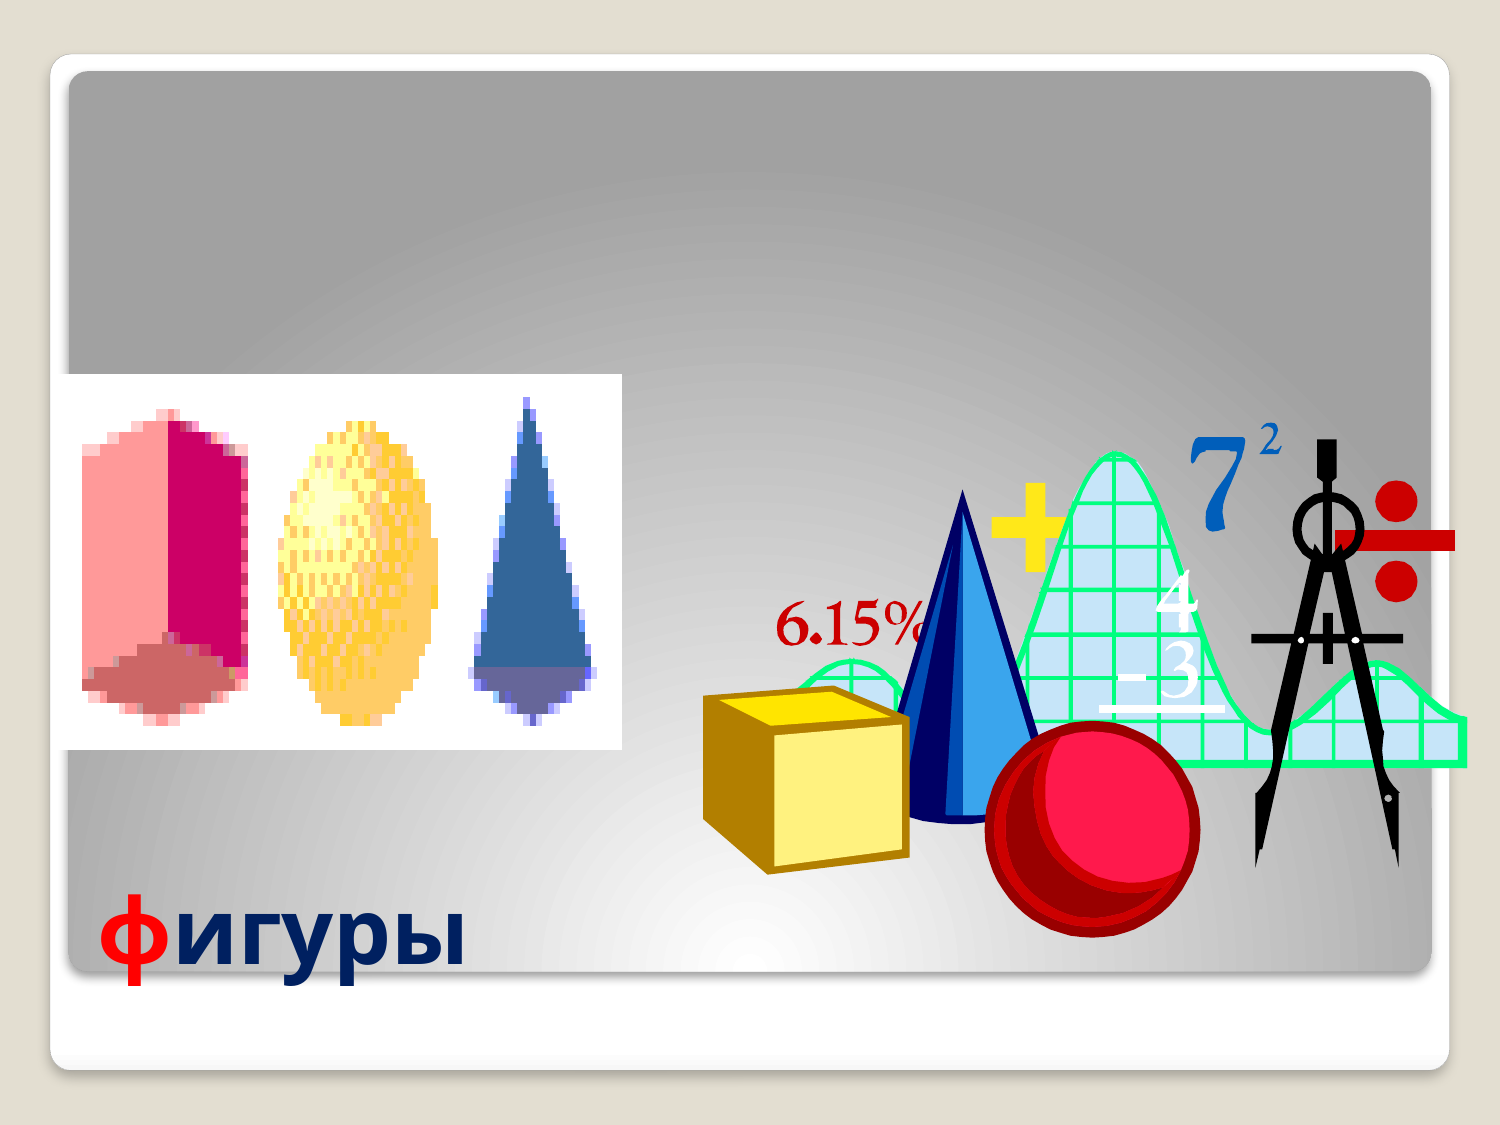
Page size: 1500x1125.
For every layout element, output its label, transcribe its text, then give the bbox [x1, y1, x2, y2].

title фигуры [82, 817, 1425, 990]
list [58, 374, 622, 750]
picture [702, 421, 1468, 938]
